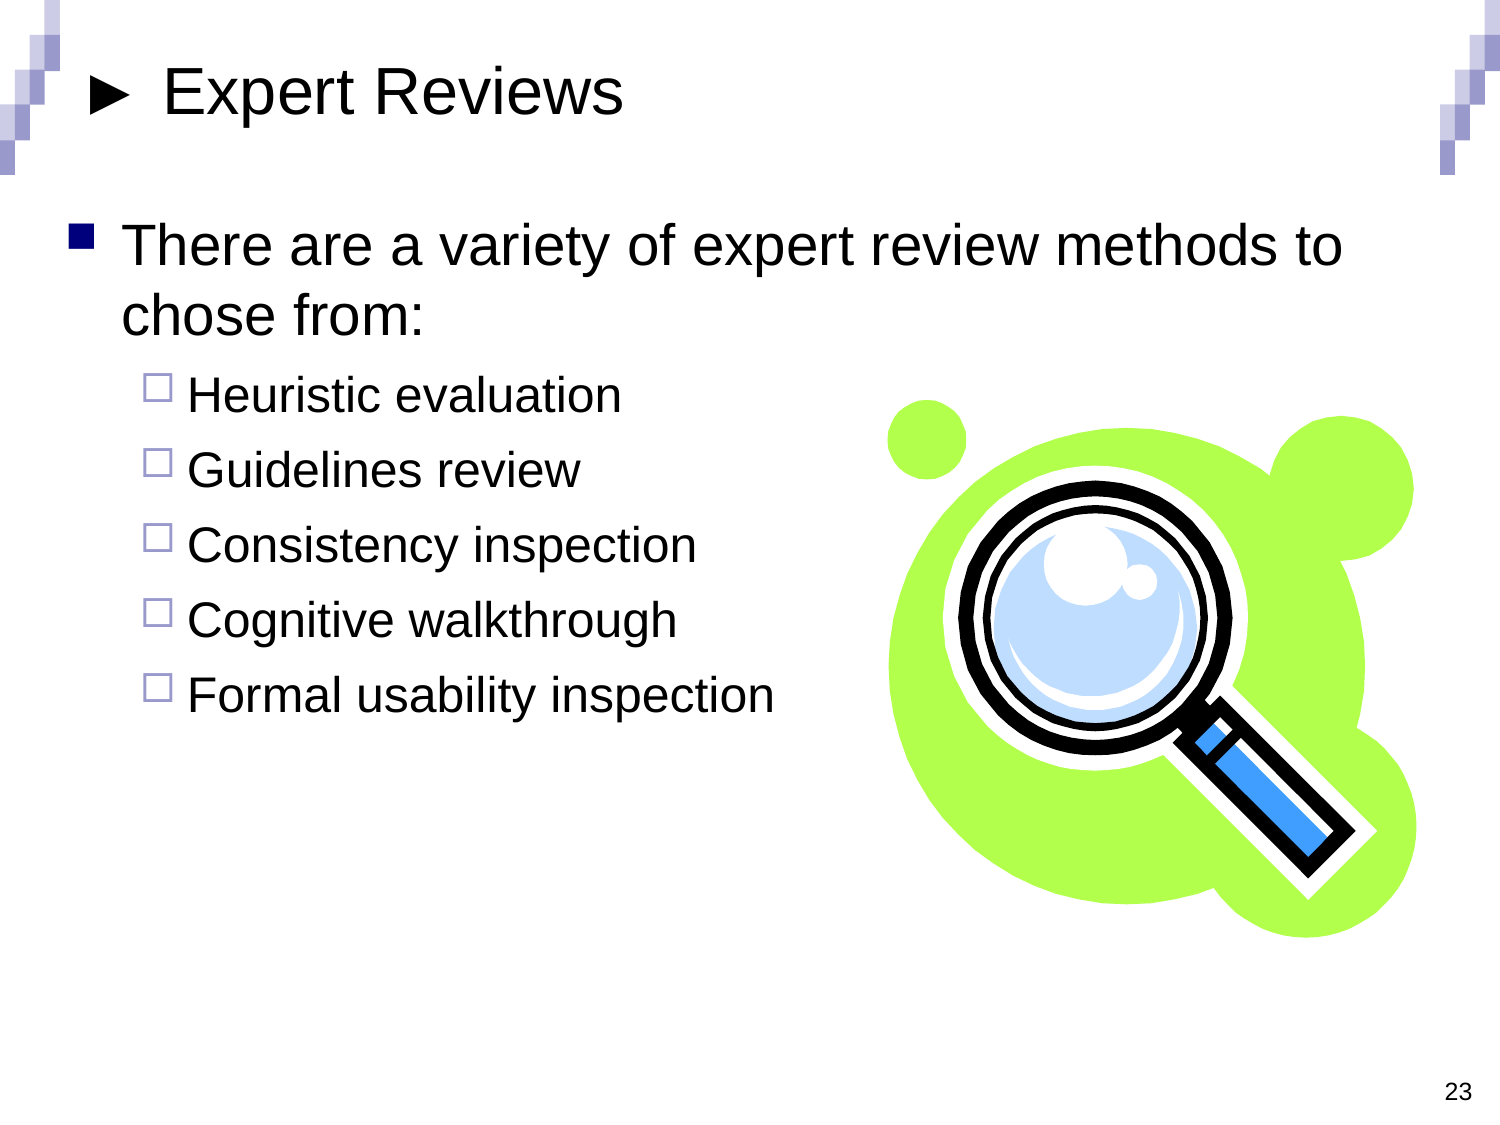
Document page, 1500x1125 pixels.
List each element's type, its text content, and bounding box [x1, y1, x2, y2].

list There are a variety of expert review methods to chose from: Heuristic evaluation Guidelines review Consistency inspection Cognitive walkthrough Formal usability inspection [49, 199, 1426, 1063]
picture [887, 399, 1417, 938]
title ► Expert Reviews [62, 0, 1438, 176]
slide_number 23 [1137, 1062, 1488, 1113]
